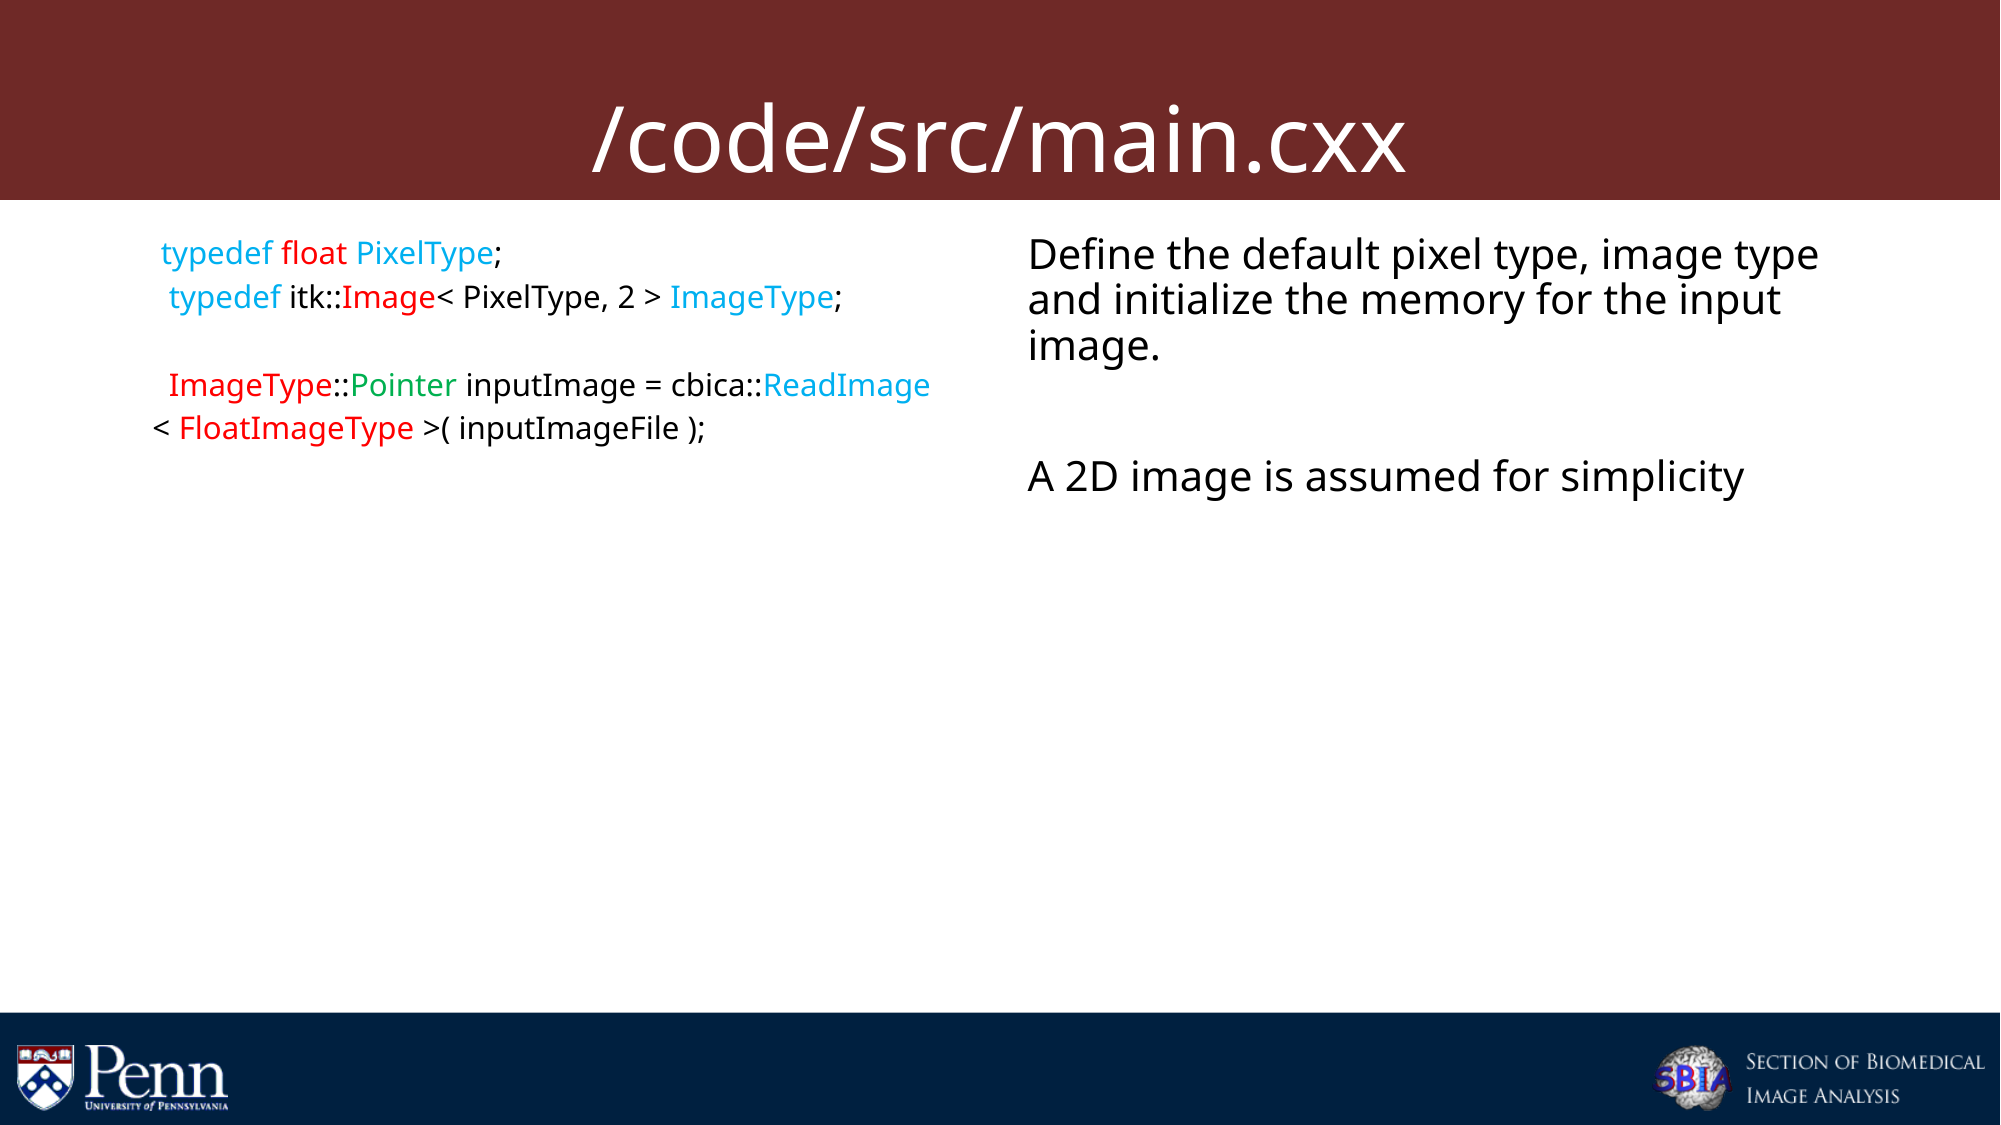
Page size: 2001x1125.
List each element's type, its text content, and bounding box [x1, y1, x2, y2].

picture [1652, 1044, 1985, 1112]
list typedef float PixelType; typedef itk::Image< PixelType, 2 > ImageType; ImageType::Pointer inputImage = cbica::ReadImage < FloatImageType >( inputImageFile ); SafeReadImage<ImageType>( inputImage, im_base-> GetFileName()); const unsigned int rows = inputImage-> GetBufferedRegion().GetSize()[0]; const unsigned int cols = inputImage-> GetBufferedRegion().GetSize()[1]; typedef vnl_matrix< PixelType > MatrixType; vnl_matrix_ref< PixelType > inputMatrix(rows, cols, inputImage-> GetBufferPointer() ); [137, 226, 985, 987]
list Define the default pixel type, image type and initialize the memory for the input image. A 2D image is assumed for simplicity [1012, 226, 1863, 987]
picture [17, 1045, 228, 1111]
title /code/src/main.cxx [137, 0, 1863, 200]
